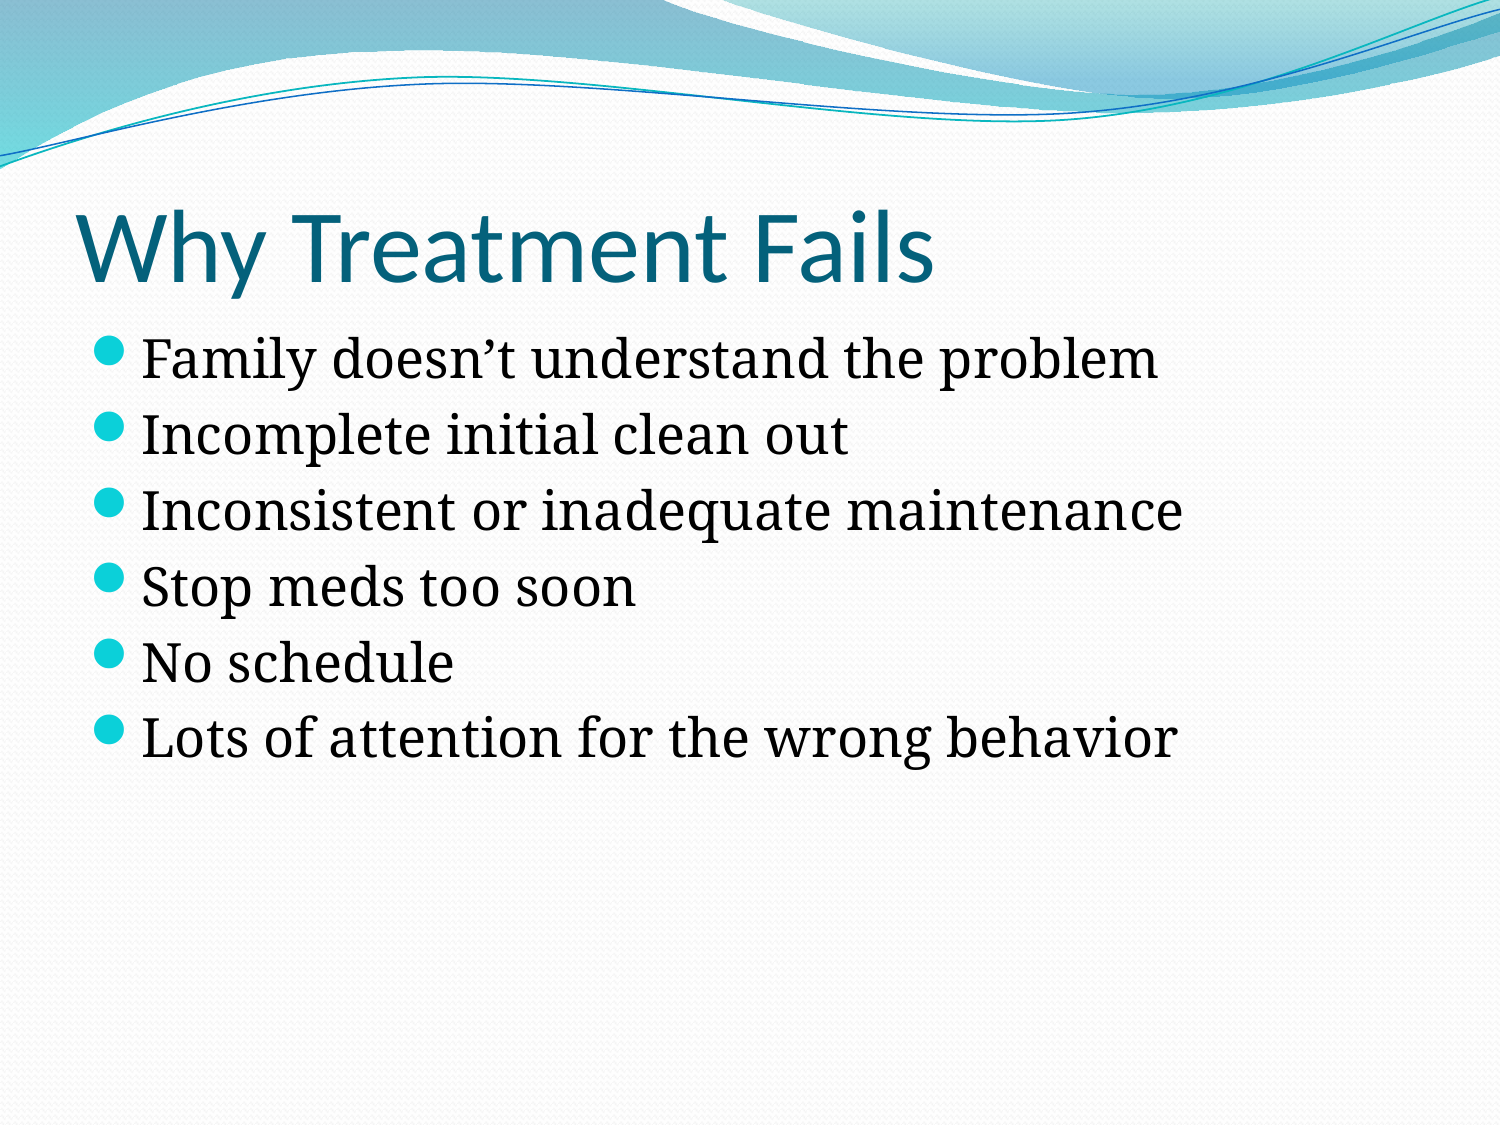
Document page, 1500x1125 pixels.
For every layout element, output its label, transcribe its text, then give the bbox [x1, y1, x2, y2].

list Family doesn’t understand the problem Incomplete initial clean out Inconsistent or inadequate maintenance Stop meds too soon No schedule Lots of attention for the wrong behavior [75, 317, 1425, 1038]
title Why Treatment Fails [75, 115, 1425, 303]
